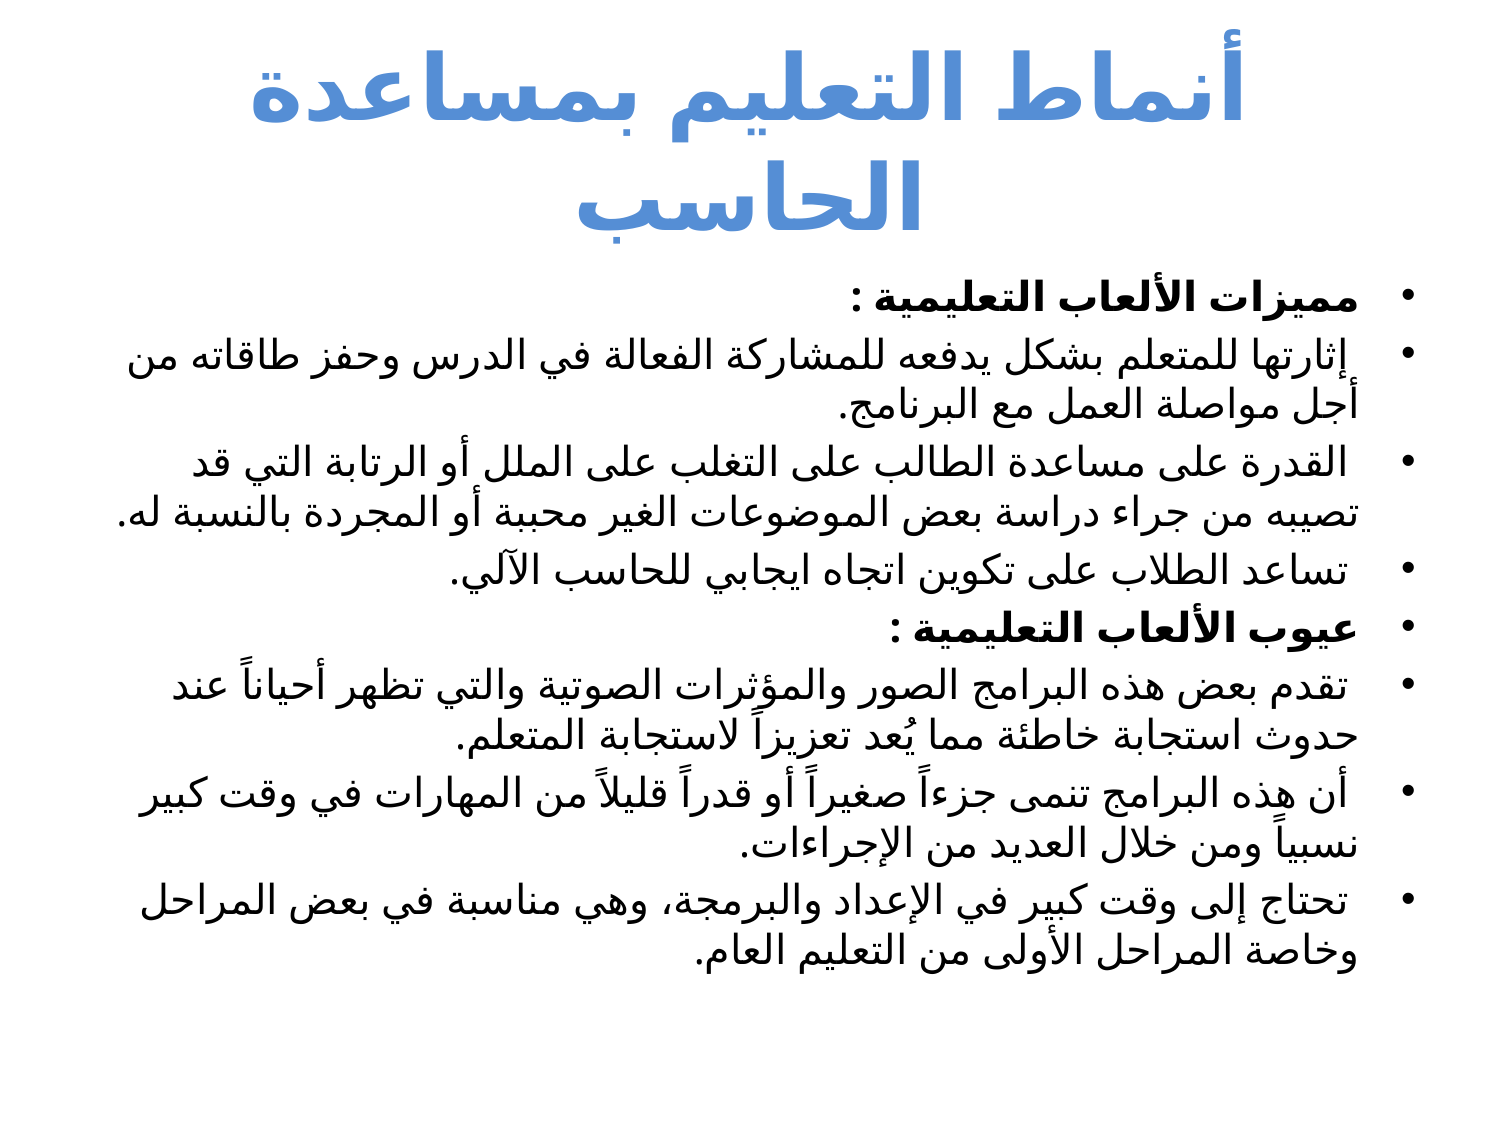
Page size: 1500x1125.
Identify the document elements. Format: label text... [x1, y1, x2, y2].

list مميزات الألعاب التعليمية : إثارتها للمتعلم بشكل يدفعه للمشاركة الفعالة في الدرس وحفز طاقاته من أجل مواصلة العمل مع البرنامج. القدرة على مساعدة الطالب على التغلب على الملل أو الرتابة التي قد تصيبه من جراء دراسة بعض الموضوعات الغير محببة أو المجردة بالنسبة له. تساعد الطلاب على تكوين اتجاه ايجابي للحاسب الآلي. عيوب الألعاب التعليمية : تقدم بعض هذه البرامج الصور والمؤثرات الصوتية والتي تظهر أحياناً عند حدوث استجابة خاطئة مما يُعد تعزيزاً لاستجابة المتعلم. أن هذه البرامج تنمى جزءاً صغيراً أو قدراً قليلاً من المهارات في وقت كبير نسبياً ومن خلال العديد من الإجراءات. تحتاج إلى وقت كبير في الإعداد والبرمجة، وهي مناسبة في بعض المراحل وخاصة المراحل الأولى من التعليم العام. [75, 262, 1425, 1005]
title أنماط التعليم بمساعدة الحاسب [75, 45, 1425, 233]
